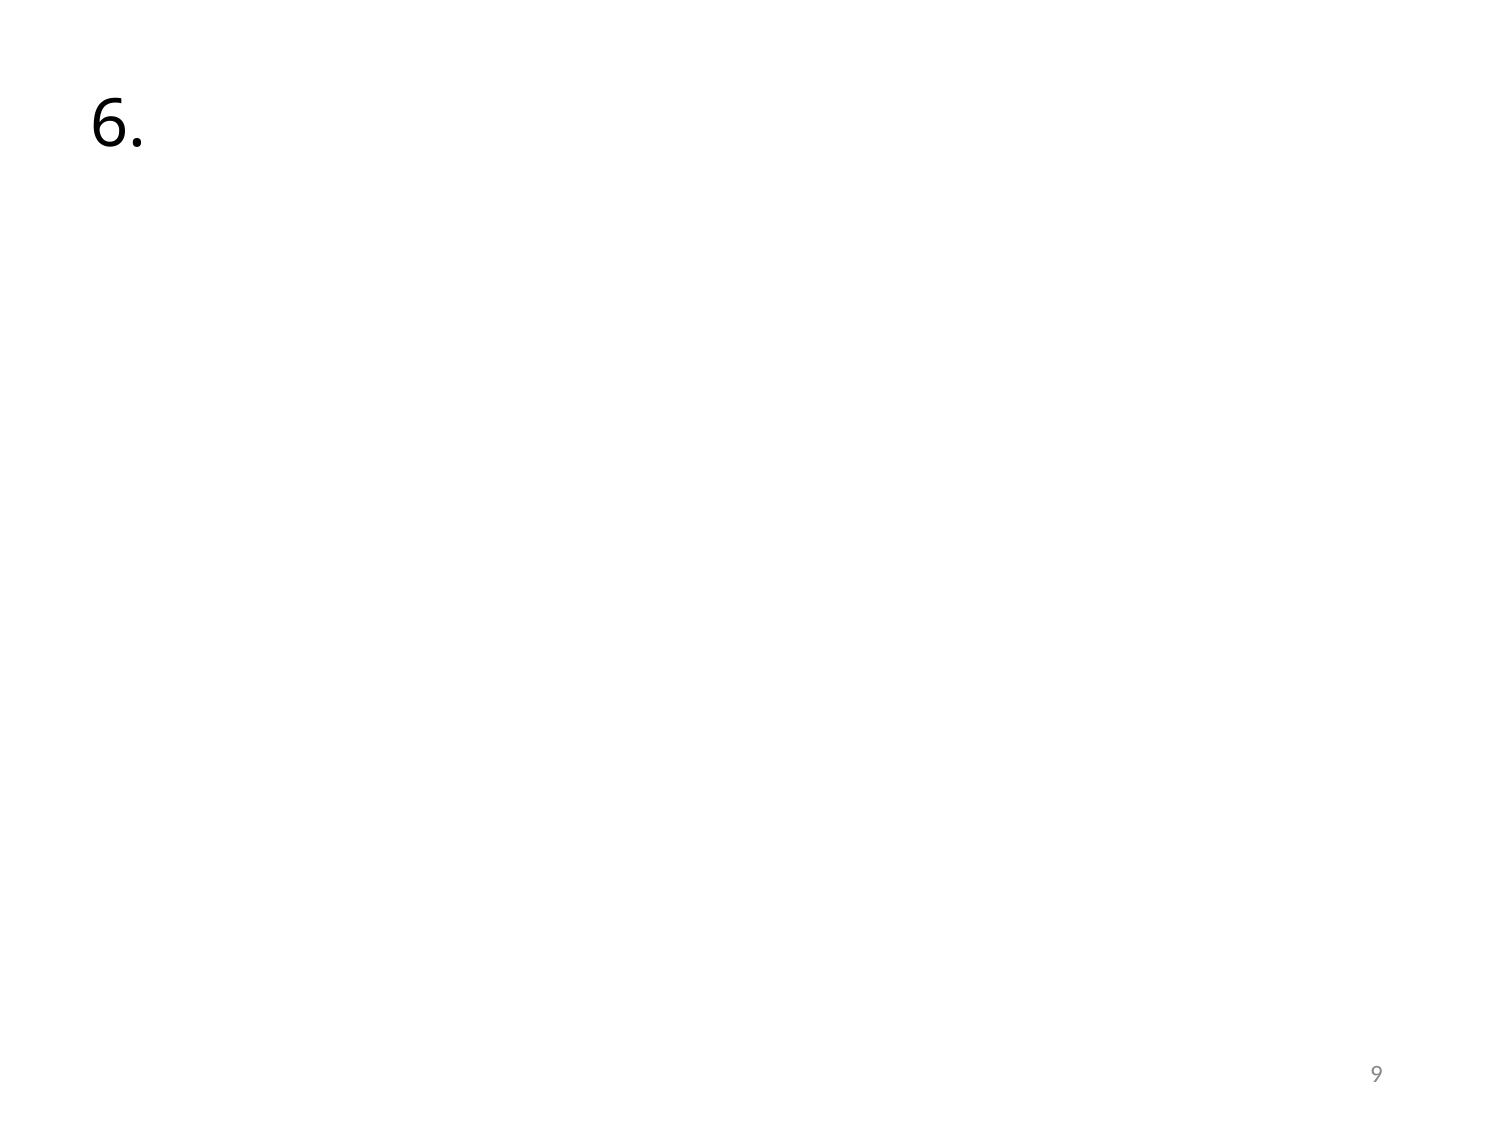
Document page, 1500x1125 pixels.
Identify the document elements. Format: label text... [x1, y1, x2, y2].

text_box 6. [75, 87, 1388, 163]
slide_number 9 [1060, 1042, 1398, 1103]
